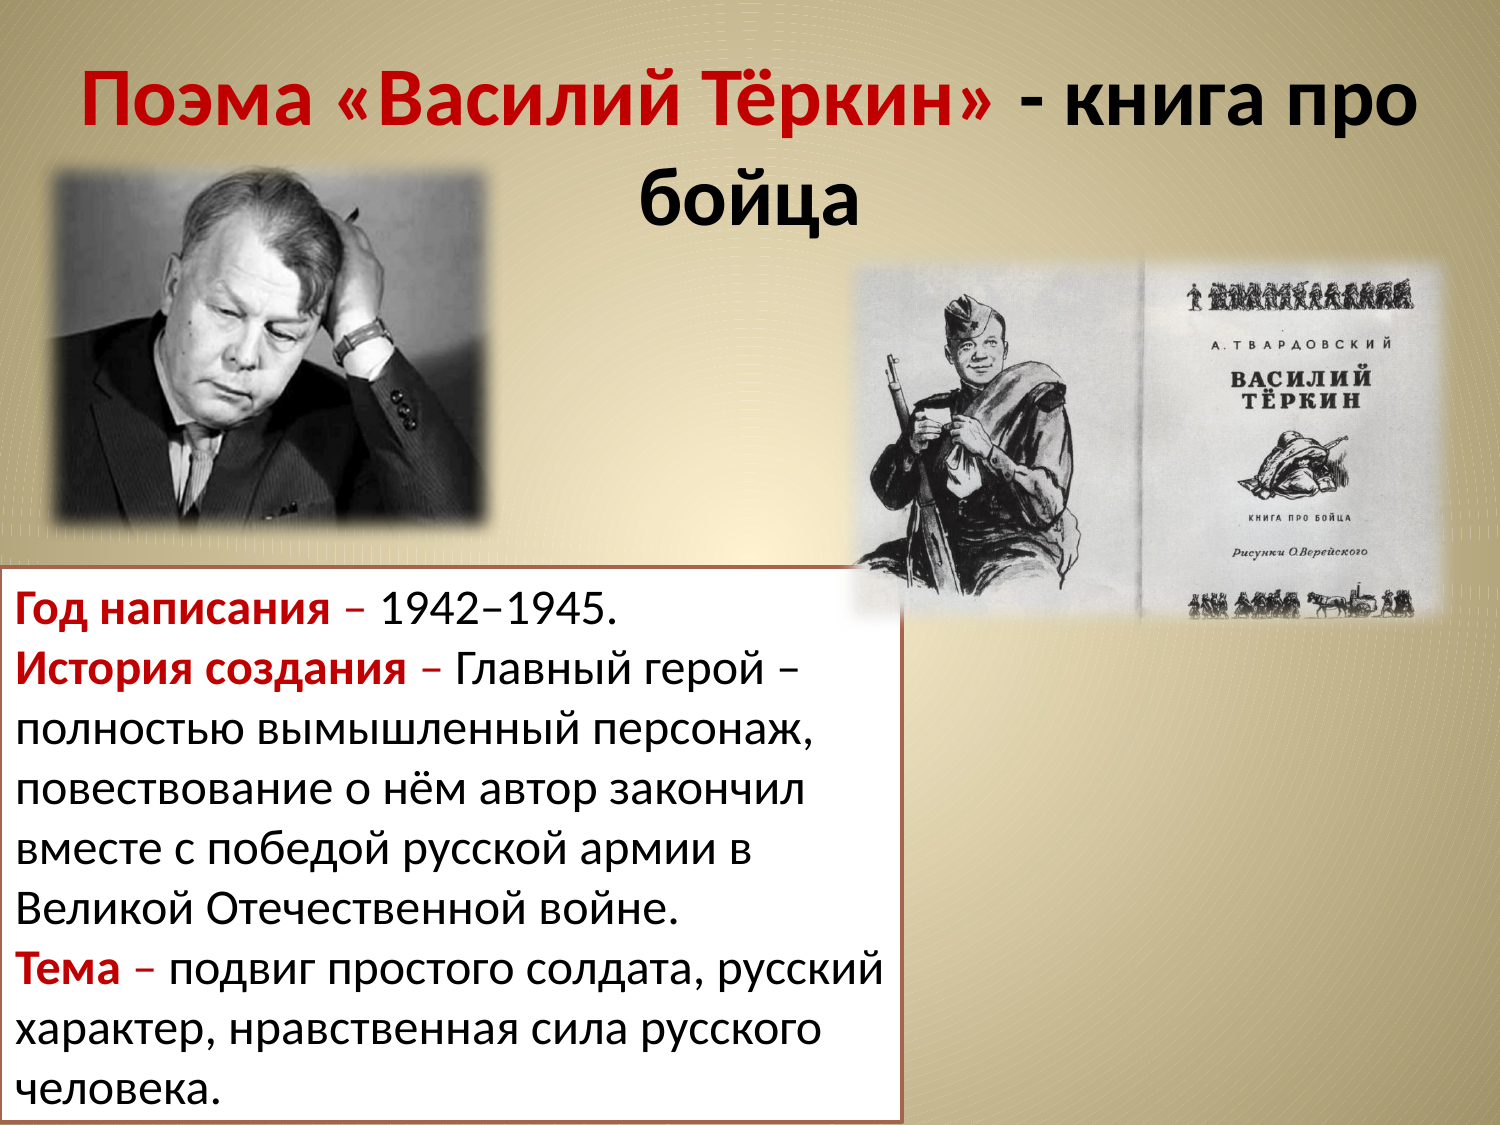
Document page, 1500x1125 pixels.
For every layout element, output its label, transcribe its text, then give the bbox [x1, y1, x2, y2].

picture [34, 152, 505, 543]
picture [835, 245, 1460, 633]
text_box Поэма «Василий Тёркин» - книга про бойца [46, 35, 1454, 250]
text_box Год написания – 1942–1945. История создания – Главный герой – полностью вымышленный персонаж, повествование о нём автор закончил вместе с победой русской армии в Великой Отечественной войне. Тема – подвиг простого солдата, русский характер, нравственная сила русского человека. [0, 565, 904, 1124]
